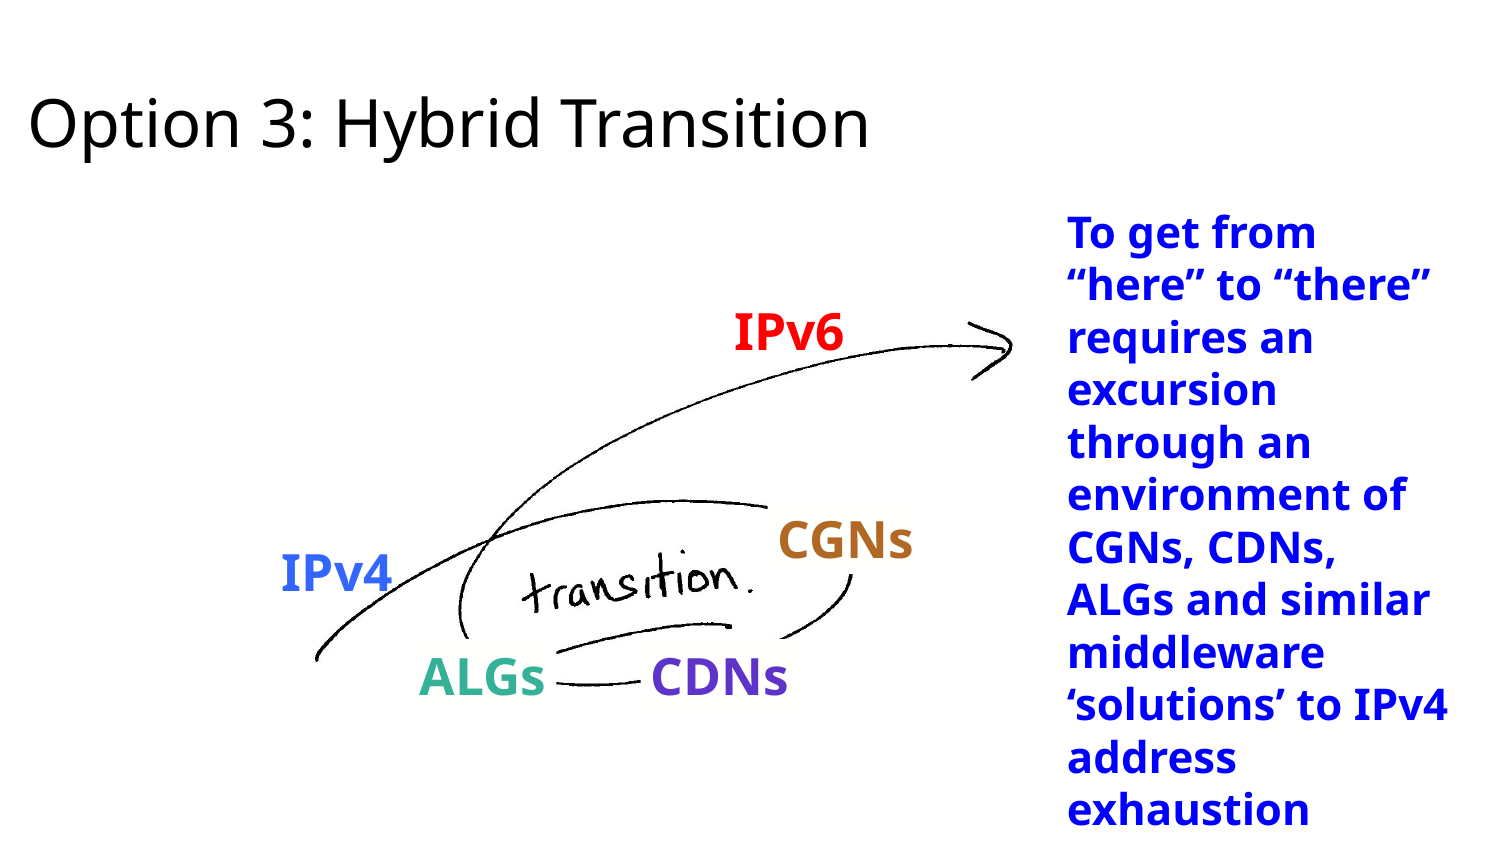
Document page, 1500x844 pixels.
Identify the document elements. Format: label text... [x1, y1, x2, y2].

picture [235, 228, 1073, 777]
text_box Option 3: Hybrid Transition [27, 84, 1189, 519]
list To get from “here” to “there” requires an excursion through an environment of CGNs, CDNs, ALGs and similar middleware ‘solutions’ to IPv4 address exhaustion [1076, 197, 1470, 754]
